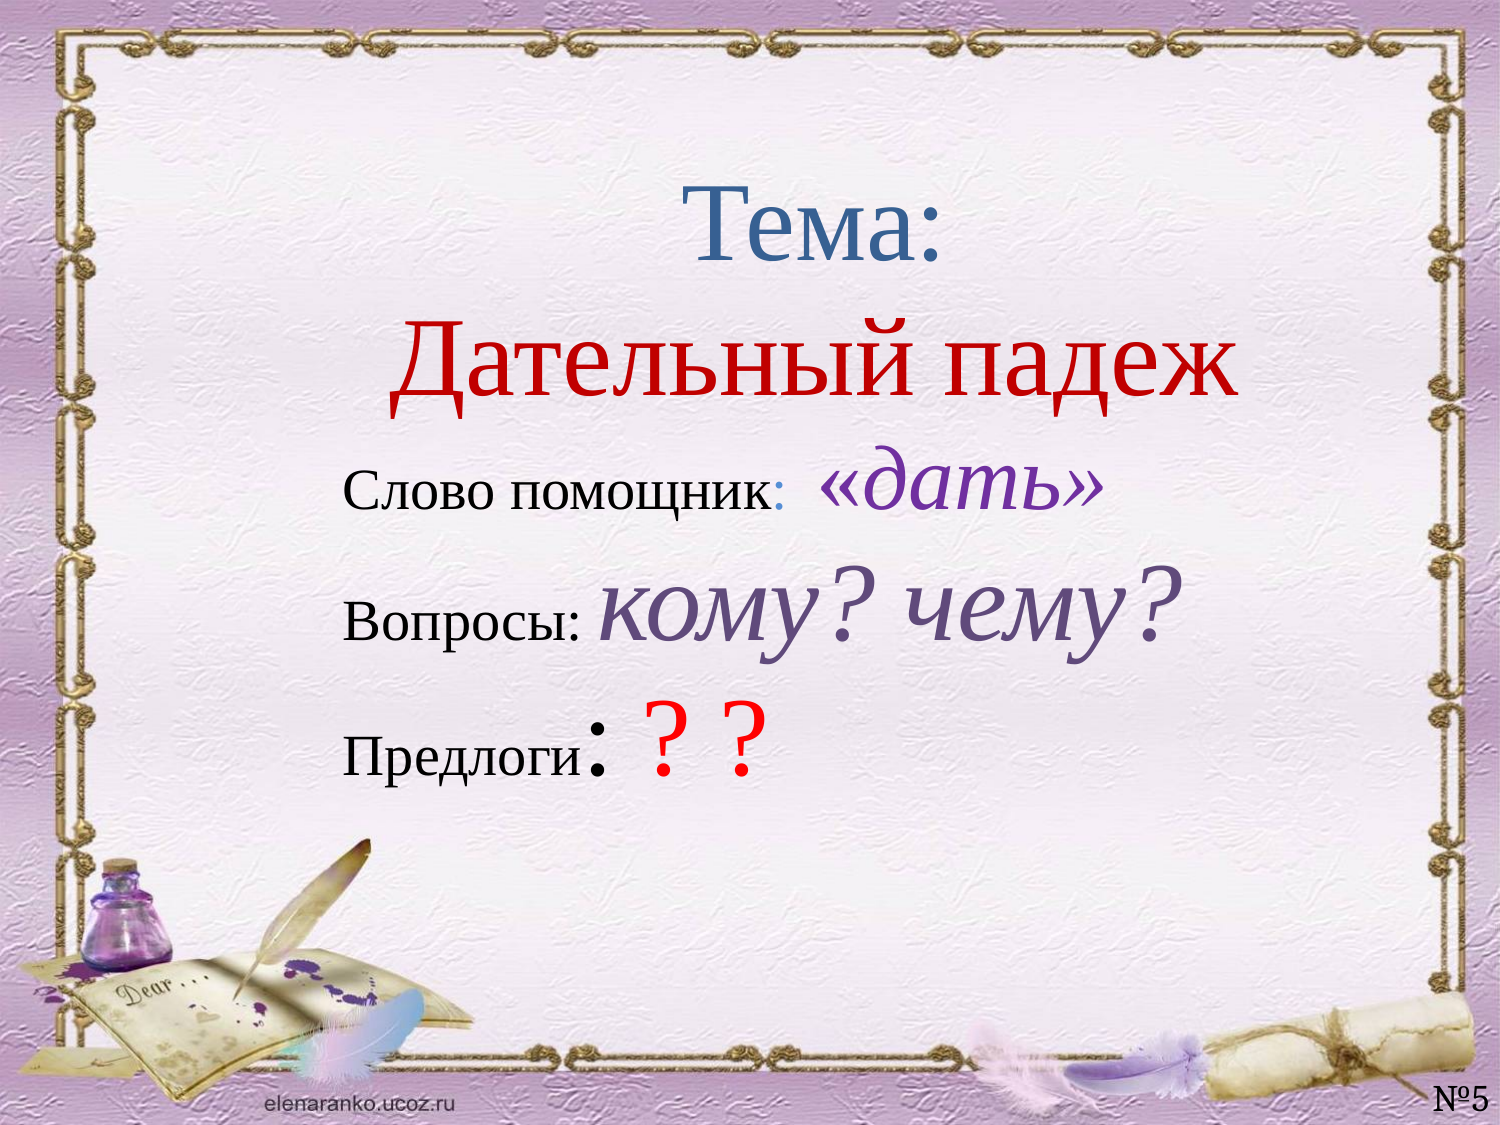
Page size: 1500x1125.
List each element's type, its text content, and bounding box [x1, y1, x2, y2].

text_box №5 [1417, 1066, 1500, 1125]
picture [0, 0, 1500, 1125]
text_box Тема: Дательный падеж Слово помощник: «дать» Вопросы: кому? чему? Предлоги: ? ? [328, 140, 1301, 806]
